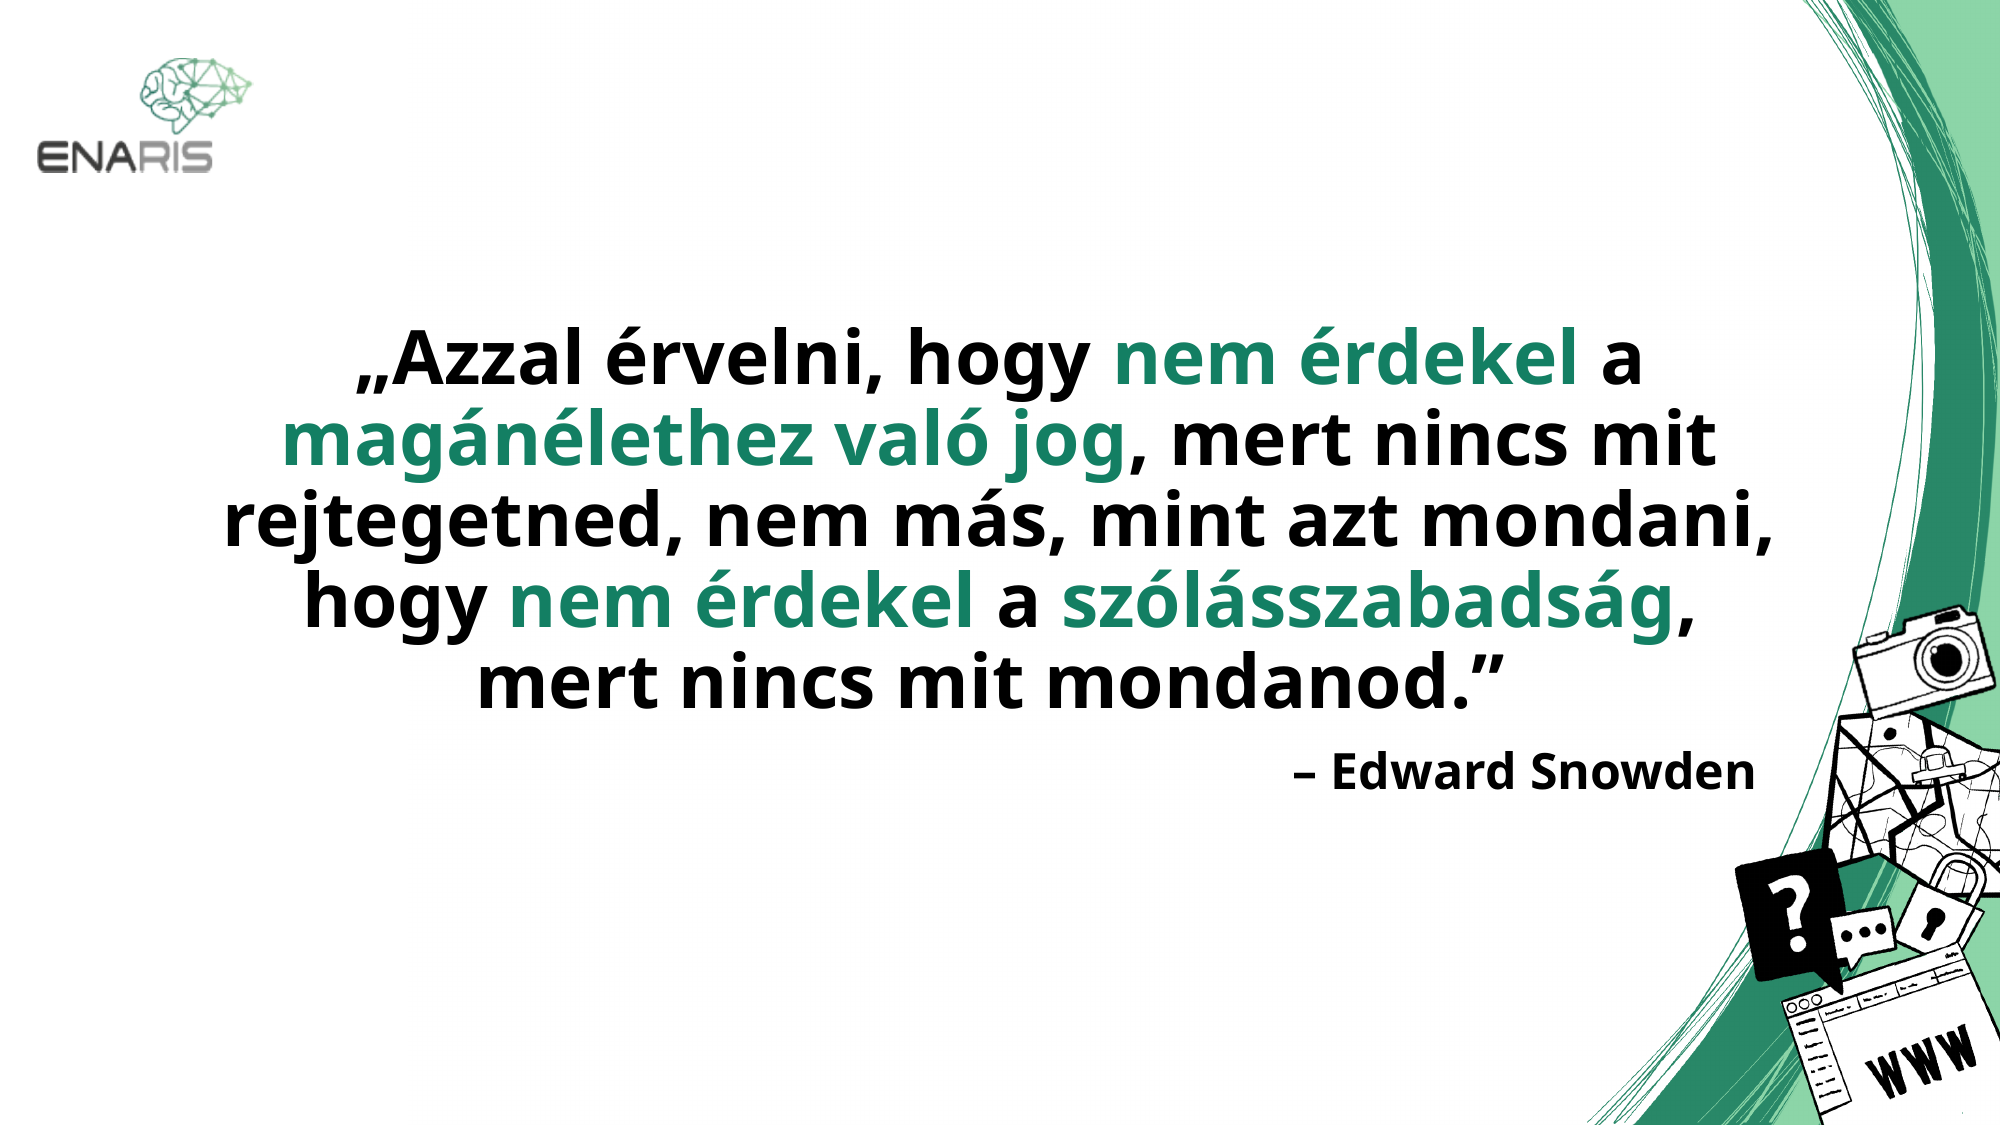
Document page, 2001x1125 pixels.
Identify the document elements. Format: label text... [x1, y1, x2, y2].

picture [37, 58, 254, 173]
title „Azzal érvelni, hogy nem érdekel a magánélethez való jog, mert nincs mit rejtegetned, nem más, mint azt mondani, hogy nem érdekel a szólásszabadság, mert nincs mit mondanod.” – Edward Snowden [195, 154, 1805, 971]
picture [408, 0, 2000, 1125]
